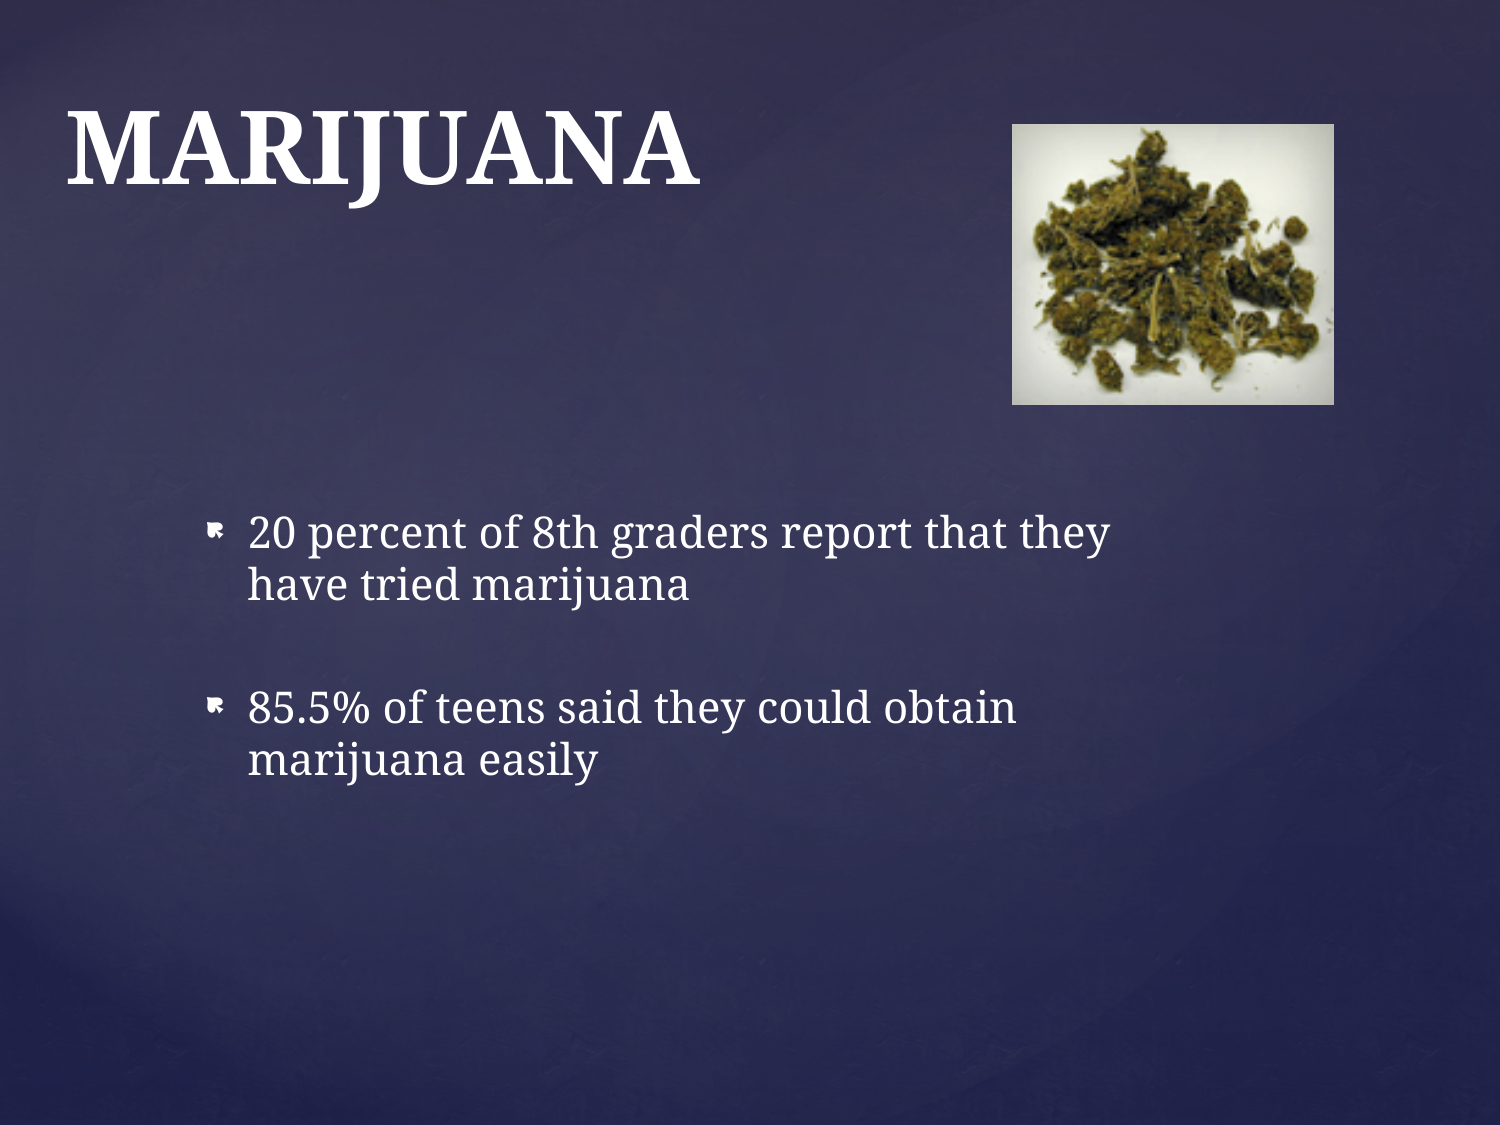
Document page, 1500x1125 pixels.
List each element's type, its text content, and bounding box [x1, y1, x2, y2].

list 20 percent of 8th graders report that they have tried marijuana 85.5% of teens said they could obtain marijuana easily [187, 375, 1188, 975]
picture [1011, 124, 1334, 406]
title MARIJUANA [50, 62, 1288, 213]
